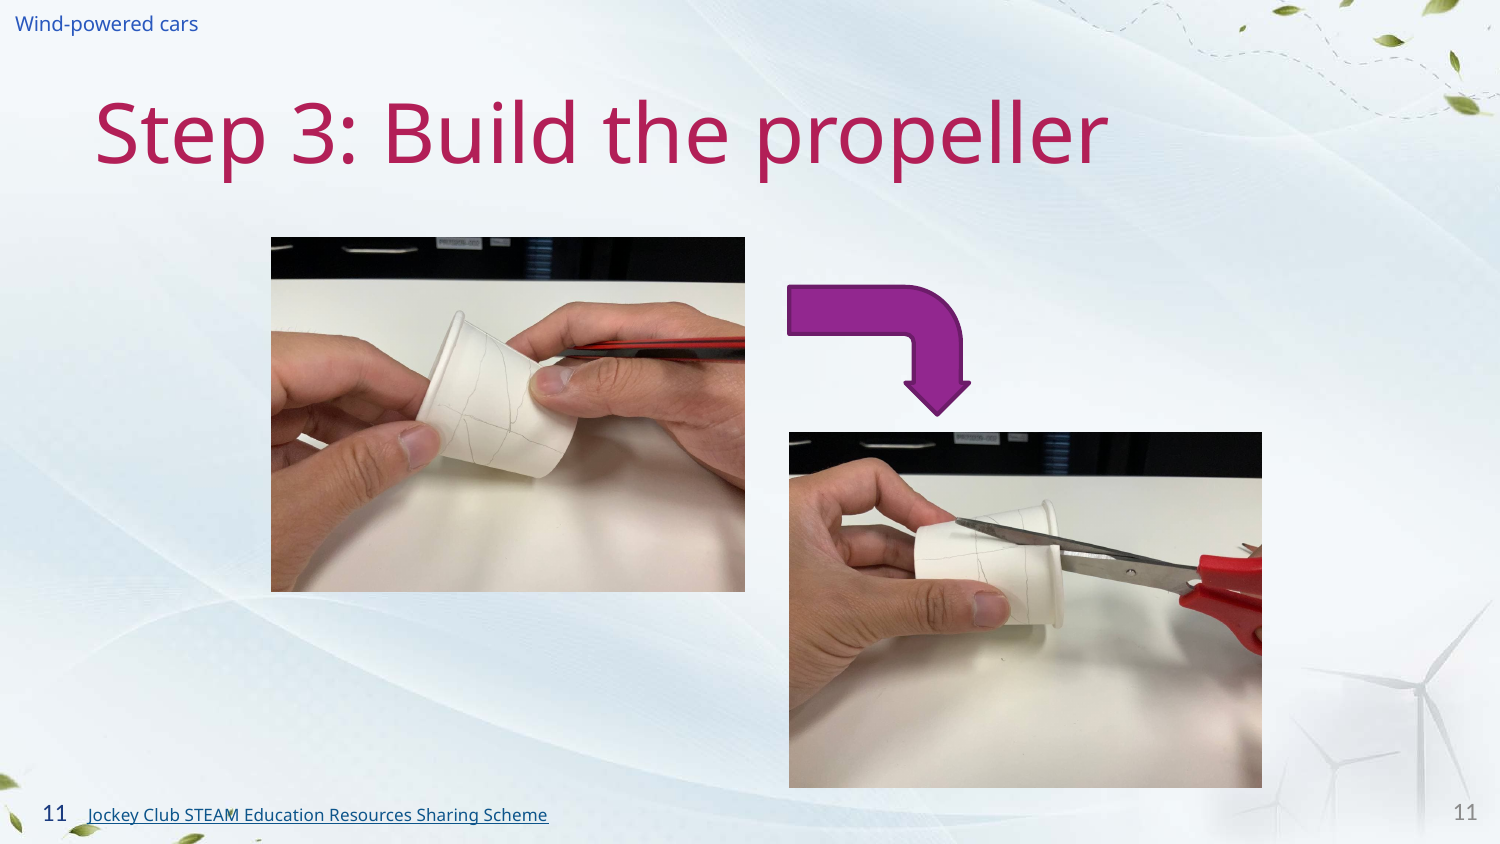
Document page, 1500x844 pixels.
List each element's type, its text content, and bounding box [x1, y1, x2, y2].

text_box [787, 284, 972, 417]
title Step 3: Build the propeller [83, 75, 1141, 238]
slide_number 11 [1405, 786, 1490, 832]
picture [0, 0, 1500, 844]
